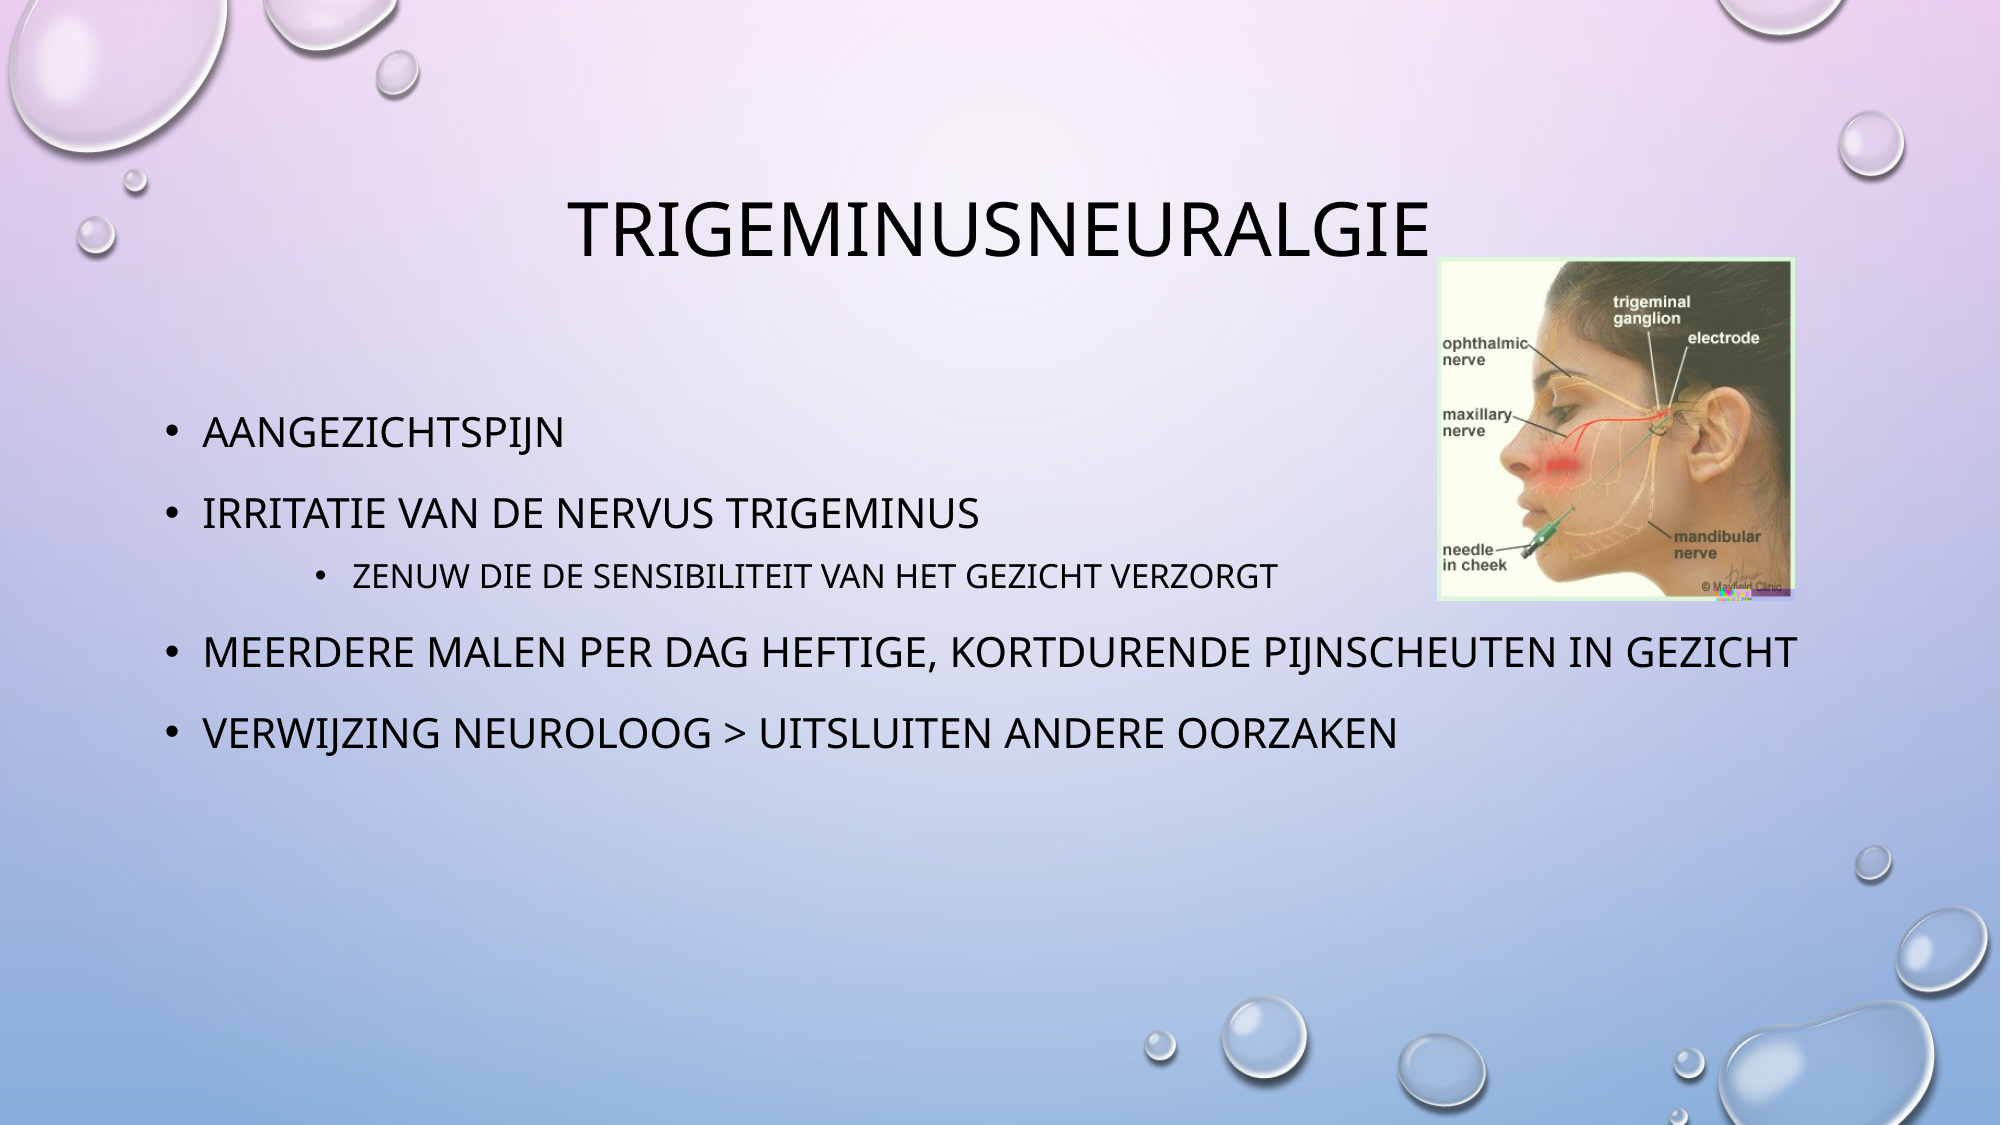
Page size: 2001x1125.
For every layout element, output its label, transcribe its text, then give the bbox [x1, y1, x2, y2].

picture [0, 0, 2000, 1125]
title Trigeminusneuralgie [149, 101, 1851, 364]
list AAngezichtspijn Irritatie van de nervus trigeminus Zenuw die de sensibiliteit van het gezicht verzorgt Meerdere malen per dag heftige, kortdurende pijnscheuten in gezicht Verwijzing neuroloog > uitsluiten andere oorzaken [149, 388, 1850, 950]
